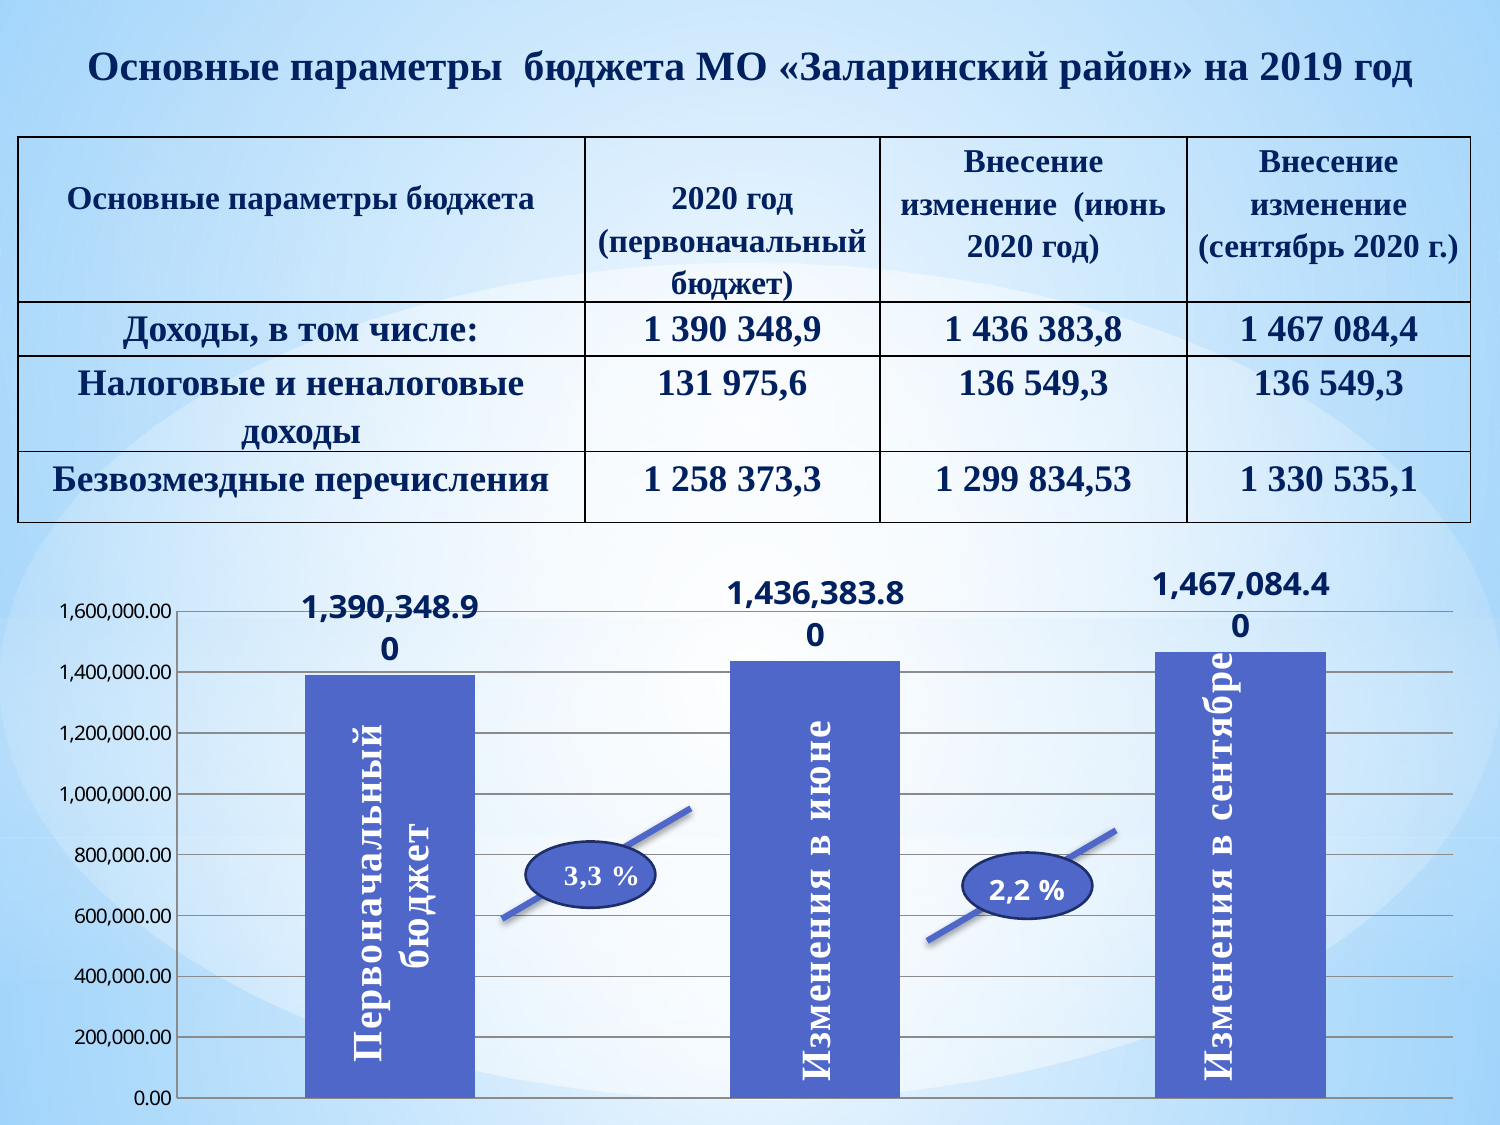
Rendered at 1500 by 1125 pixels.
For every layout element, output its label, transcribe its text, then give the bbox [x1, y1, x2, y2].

table_cell 1 330 535,1 [1188, 452, 1470, 522]
table_cell 1 299 834,53 [881, 452, 1186, 522]
chart [29, 562, 1483, 1123]
table_header Основные параметры бюджета [19, 138, 584, 301]
table_cell 1 436 383,8 [881, 303, 1186, 355]
table_cell 131 975,6 [586, 357, 879, 451]
table_cell 136 549,3 [881, 357, 1186, 451]
table_cell Доходы, в том числе: [19, 303, 584, 355]
table_header Внесение изменение (июнь 2020 год) [881, 138, 1186, 301]
title Основные параметры бюджета МО «Заларинский район» на 2019 год [0, 30, 1500, 133]
table_cell Налоговые и неналоговые доходы [19, 357, 584, 451]
table_header 2020 год (первоначальный бюджет) [586, 138, 879, 301]
table_cell 136 549,3 [1188, 357, 1470, 451]
table_cell Безвозмездные перечисления [19, 452, 584, 522]
table_header Внесение изменение (сентябрь 2020 г.) [1188, 138, 1470, 301]
table_cell 1 258 373,3 [586, 452, 879, 522]
table_cell 1 467 084,4 [1188, 303, 1470, 355]
table_cell 1 390 348,9 [586, 303, 879, 355]
